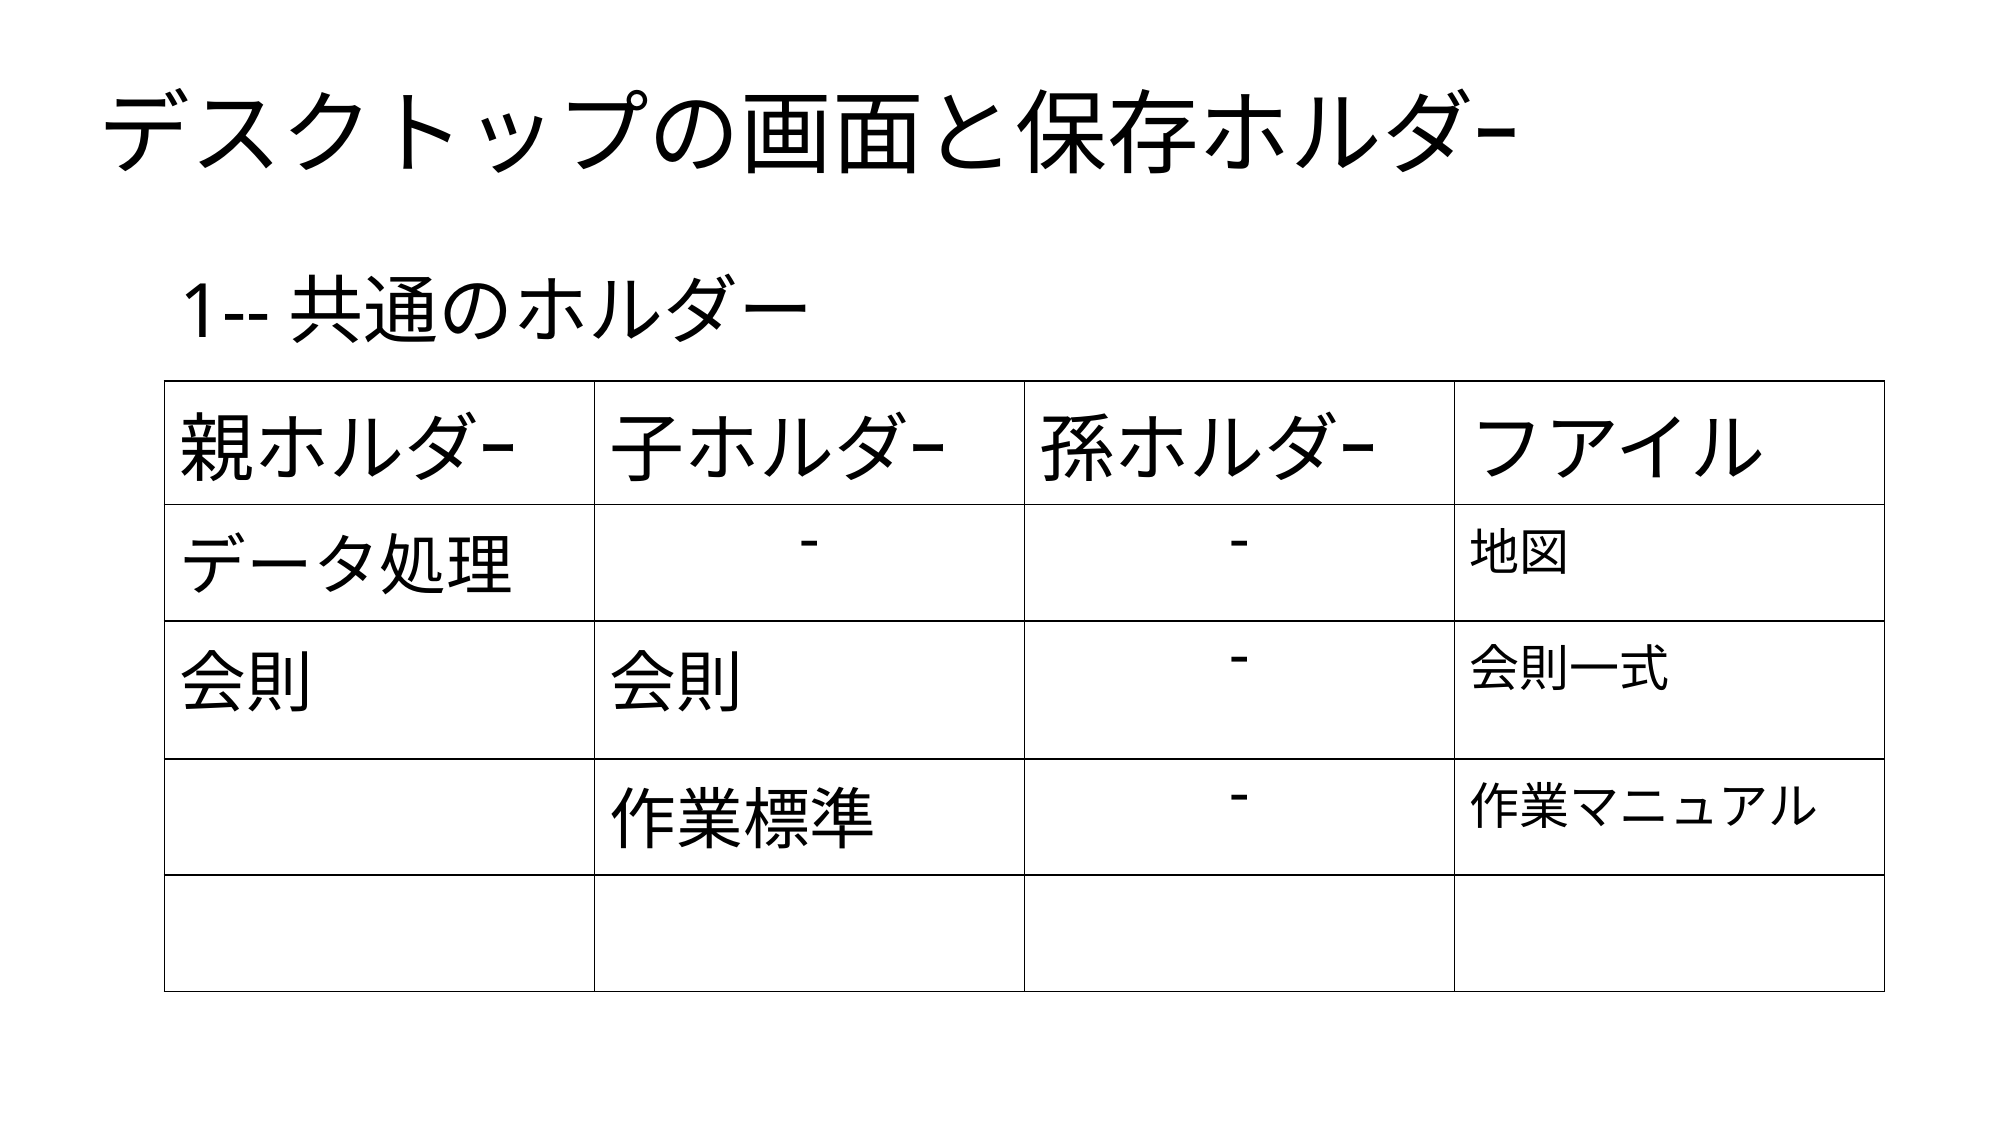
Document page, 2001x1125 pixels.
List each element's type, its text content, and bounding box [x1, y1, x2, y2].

table_cell 会則 [595, 622, 1024, 758]
table_cell 会則一式 [1455, 622, 1884, 758]
table_header フアイル [1455, 382, 1884, 504]
table_header 孫ホルダｰ [1025, 382, 1454, 504]
table_cell 地図 [1455, 505, 1884, 620]
table_cell - [595, 505, 1024, 620]
table_cell - [1025, 622, 1454, 758]
table_header 子ホルダｰ [595, 382, 1024, 504]
table_cell - [1025, 760, 1454, 874]
table_cell [165, 876, 594, 991]
table_cell [595, 876, 1024, 991]
title デスクトップの画面と保存ホルダｰ [83, 68, 1581, 204]
table_cell 会則 [165, 622, 594, 758]
table_cell - [1025, 505, 1454, 620]
text_box 1--共通のホルダー [164, 245, 1662, 380]
table_cell [165, 760, 594, 874]
table_cell 作業標準 [595, 760, 1024, 874]
table_cell 作業マニュアル [1455, 760, 1884, 874]
table_cell データ処理 [165, 505, 594, 620]
table_cell [1455, 876, 1884, 991]
table_header 親ホルダｰ [165, 382, 594, 504]
table_cell [1025, 876, 1454, 991]
